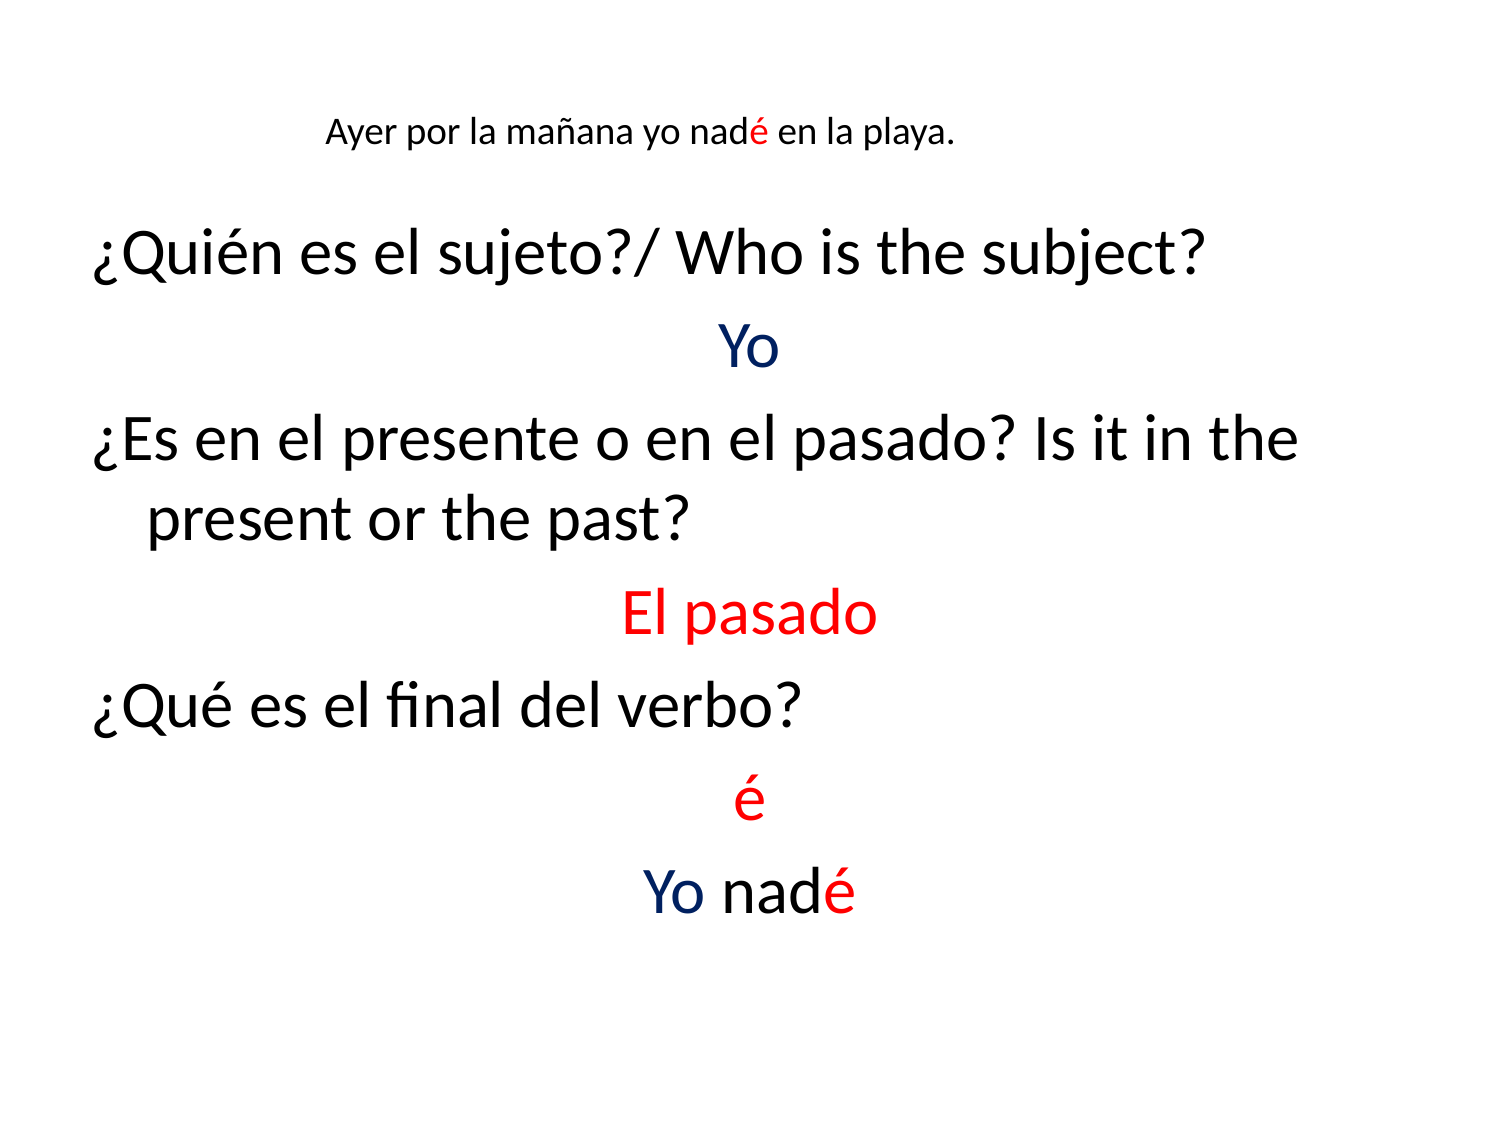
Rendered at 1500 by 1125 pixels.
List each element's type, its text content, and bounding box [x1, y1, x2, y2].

title Ayer por la mañana yo nadé en la playa. [75, 45, 1425, 200]
list ¿Quién es el sujeto?/ Who is the subject? Yo ¿Es en el presente o en el pasado? Is it in the present or the past? El pasado ¿Qué es el final del verbo? é Yo nadé [75, 200, 1425, 1005]
